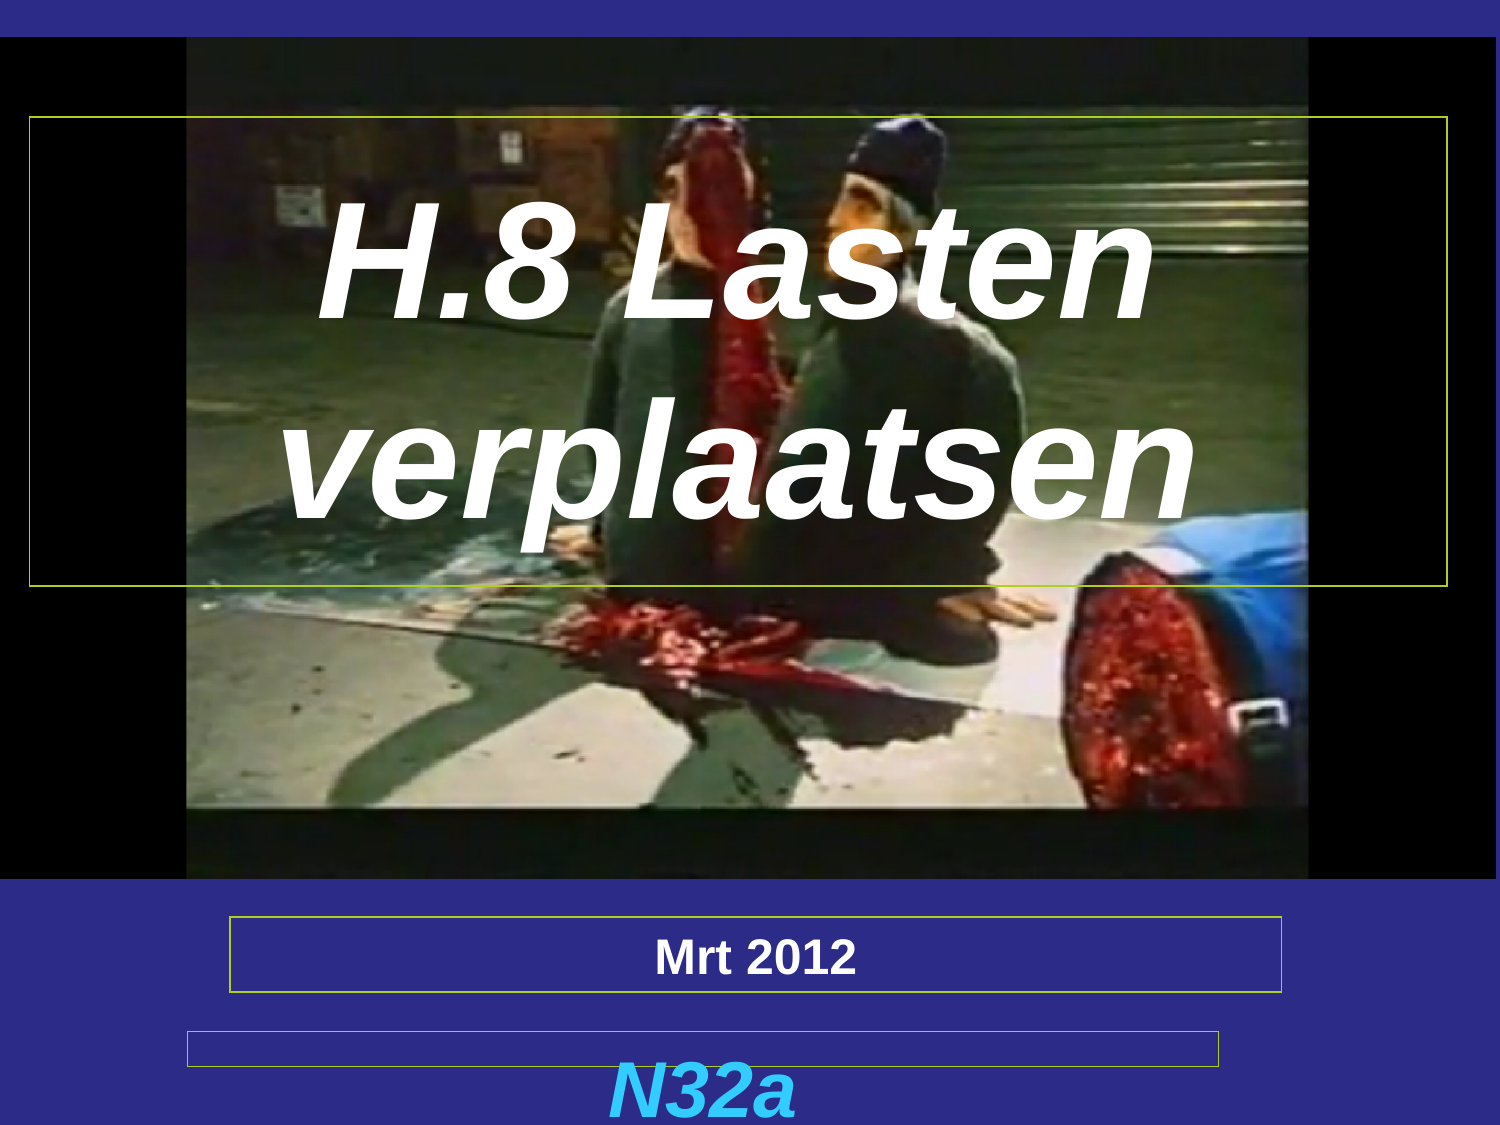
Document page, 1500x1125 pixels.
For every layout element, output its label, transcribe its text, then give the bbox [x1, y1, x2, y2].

text_box [0, 0, 1500, 39]
picture [0, 37, 1497, 880]
text_box Mrt 2012 [230, 916, 1282, 992]
subtitle N32a [187, 1031, 1219, 1067]
